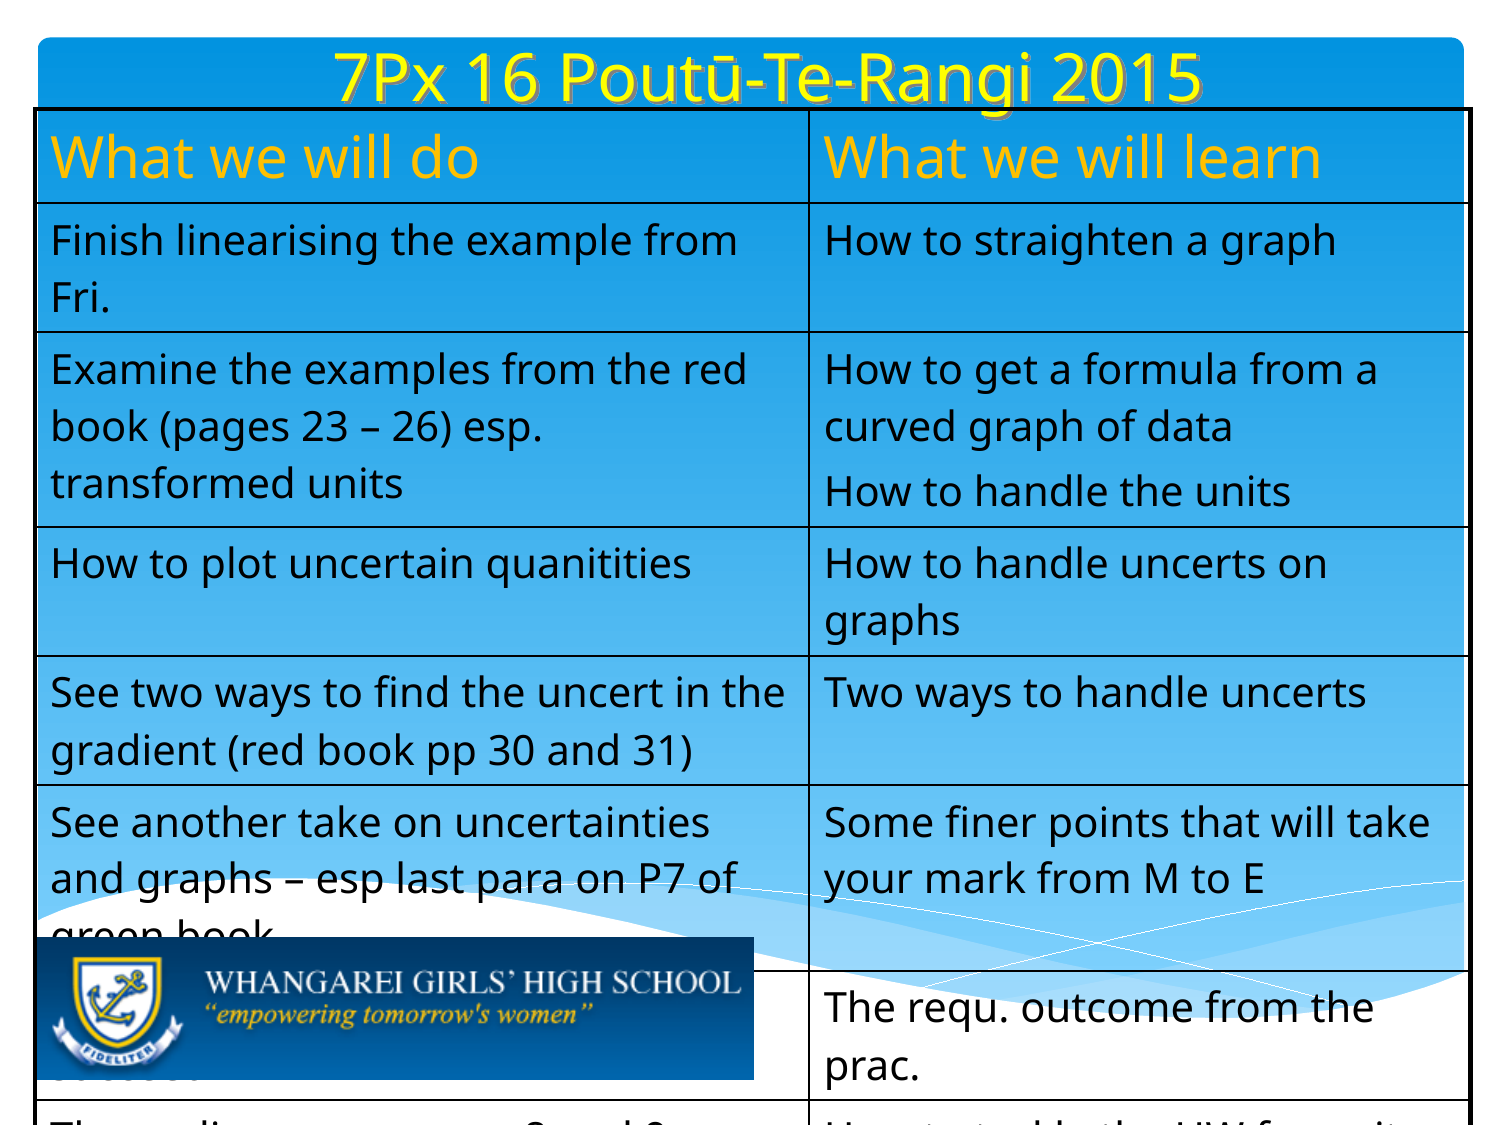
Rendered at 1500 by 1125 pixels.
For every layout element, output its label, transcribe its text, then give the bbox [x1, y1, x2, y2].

table_cell See two ways to find the uncert in the gradient (red book pp 30 and 31) [37, 657, 808, 784]
text_box 7Px 16 Poutū-Te-Rangi 2015 [162, 24, 1375, 107]
table_cell How to straighten a graph [810, 204, 1468, 331]
table_cell The requ. outcome from the prac. [810, 972, 1468, 1099]
table_cell How to tackle the HW for unit [810, 1101, 1468, 1125]
table_cell Finish linearising the example from Fri. [37, 204, 808, 331]
table_cell See the outcome necessary to succeed [37, 972, 808, 1099]
table_header What we will do [37, 111, 808, 202]
table_cell Some finer points that will take your mark from M to E [810, 786, 1468, 970]
table_cell Examine the examples from the red book (pages 23 – 26) esp. transformed units [37, 333, 808, 526]
table_cell How to get a formula from a curved graph of data How to handle the units [810, 333, 1468, 526]
table_cell See another take on uncertainties and graphs – esp last para on P7 of green book [37, 786, 808, 970]
table_header What we will learn [810, 111, 1468, 202]
picture [37, 937, 754, 1080]
table_cell The prelim qu on pages 8 and 9 [37, 1101, 808, 1125]
table_cell How to handle uncerts on graphs [810, 528, 1468, 655]
table_cell How to plot uncertain quanitities [37, 528, 808, 655]
table_cell Two ways to handle uncerts [810, 657, 1468, 784]
